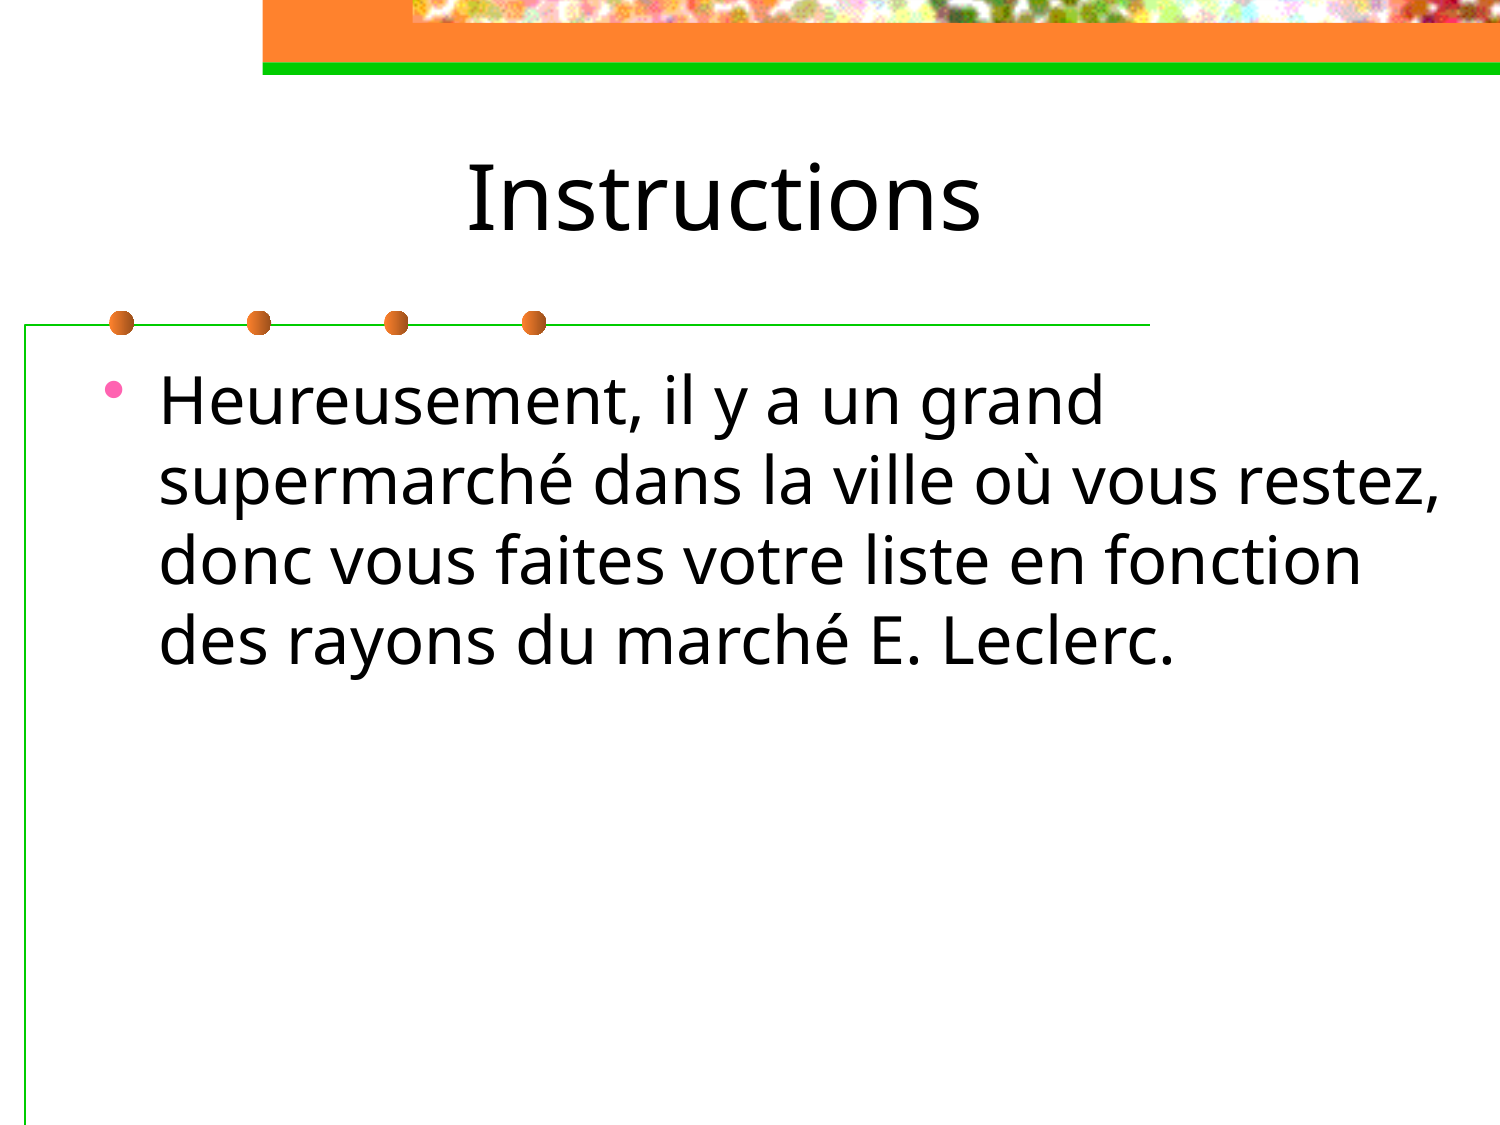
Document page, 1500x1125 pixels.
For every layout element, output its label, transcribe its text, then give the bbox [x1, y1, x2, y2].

picture [412, 0, 1500, 23]
list Heureusement, il y a un grand supermarché dans la ville où vous restez, donc vous faites votre liste en fonction des rayons du marché E. Leclerc. [87, 350, 1475, 1025]
title Instructions [87, 99, 1363, 288]
